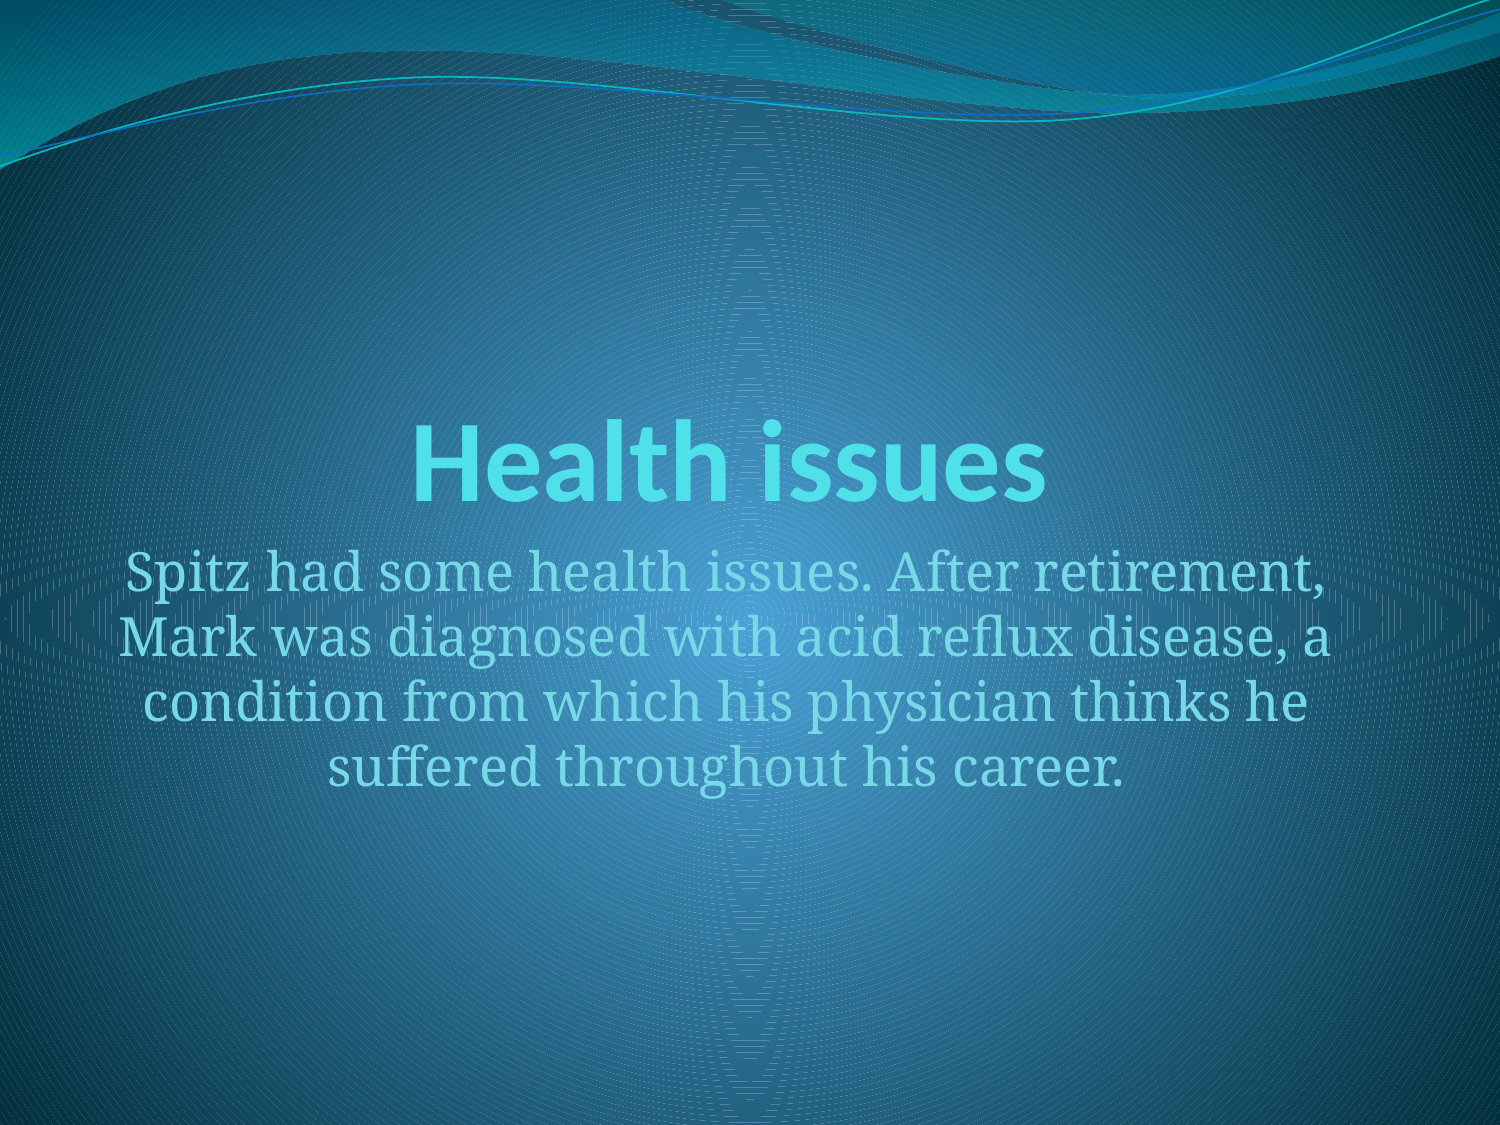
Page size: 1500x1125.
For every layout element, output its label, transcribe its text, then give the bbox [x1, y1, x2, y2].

subtitle Spitz had some health issues. After retirement, Mark was diagnosed with acid reflux disease, a condition from which his physician thinks he suffered throughout his career. [87, 529, 1376, 818]
title Health issues [87, 224, 1376, 525]
